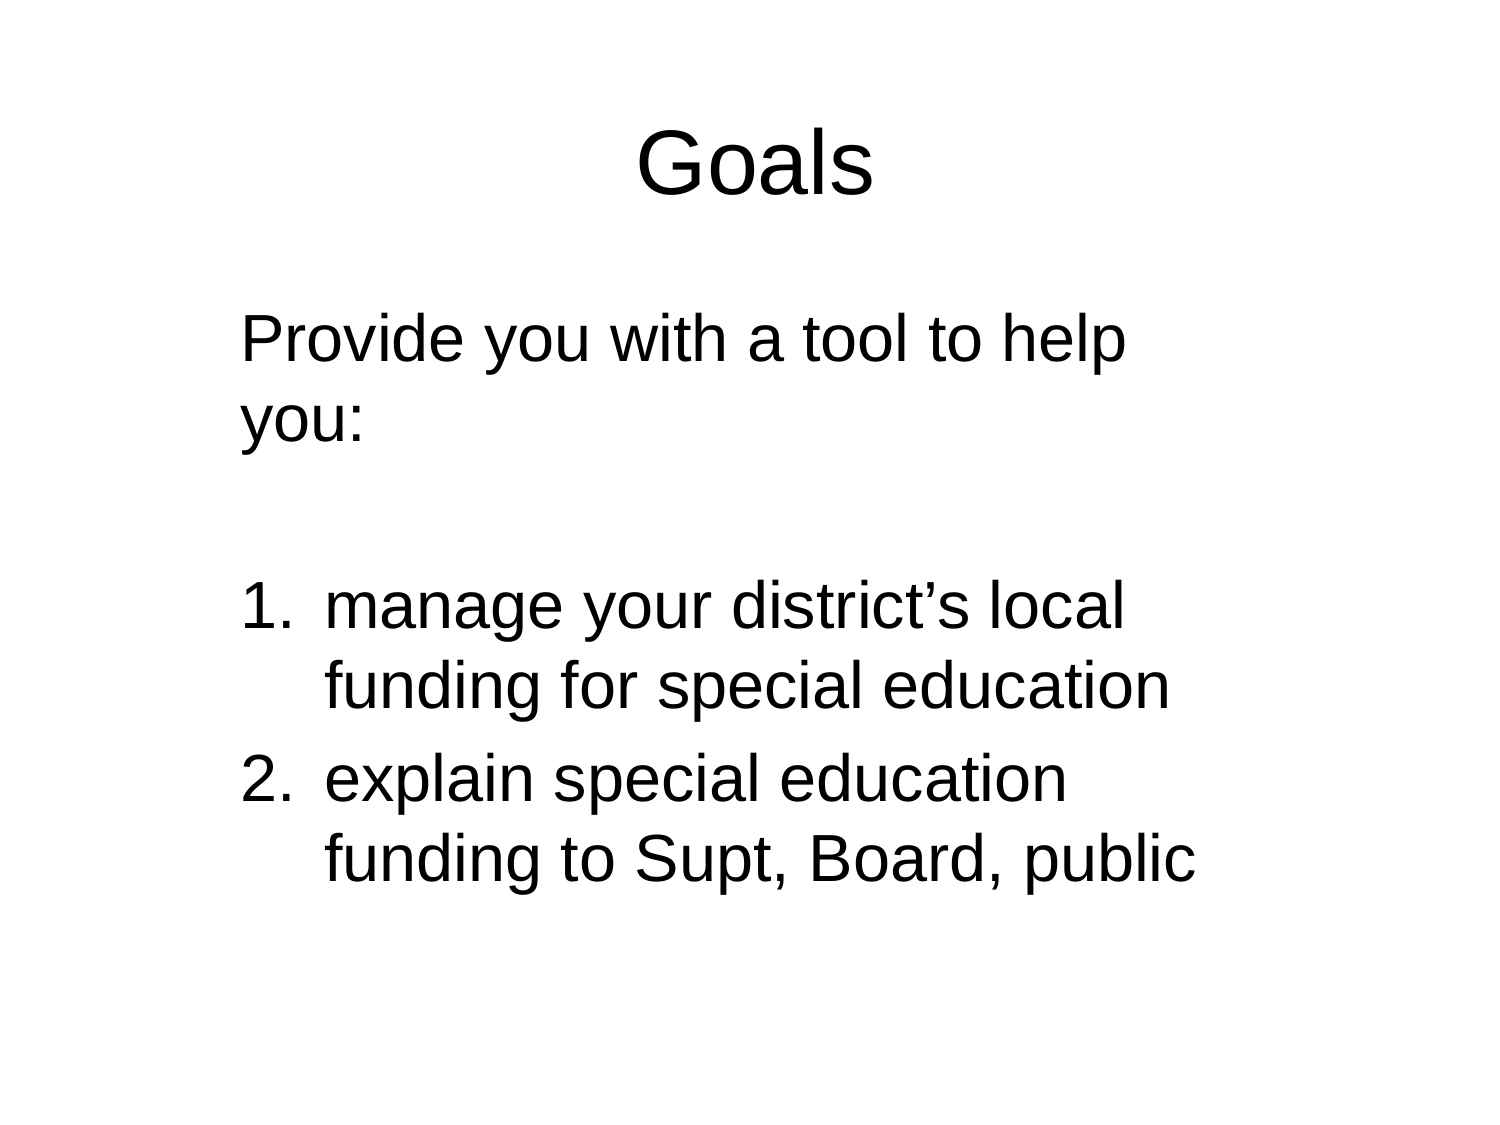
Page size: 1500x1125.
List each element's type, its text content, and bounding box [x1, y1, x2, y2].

title Goals [118, 37, 1394, 279]
subtitle Provide you with a tool to help you: manage your district’s local funding for special education explain special education funding to Supt, Board, public [224, 287, 1276, 951]
